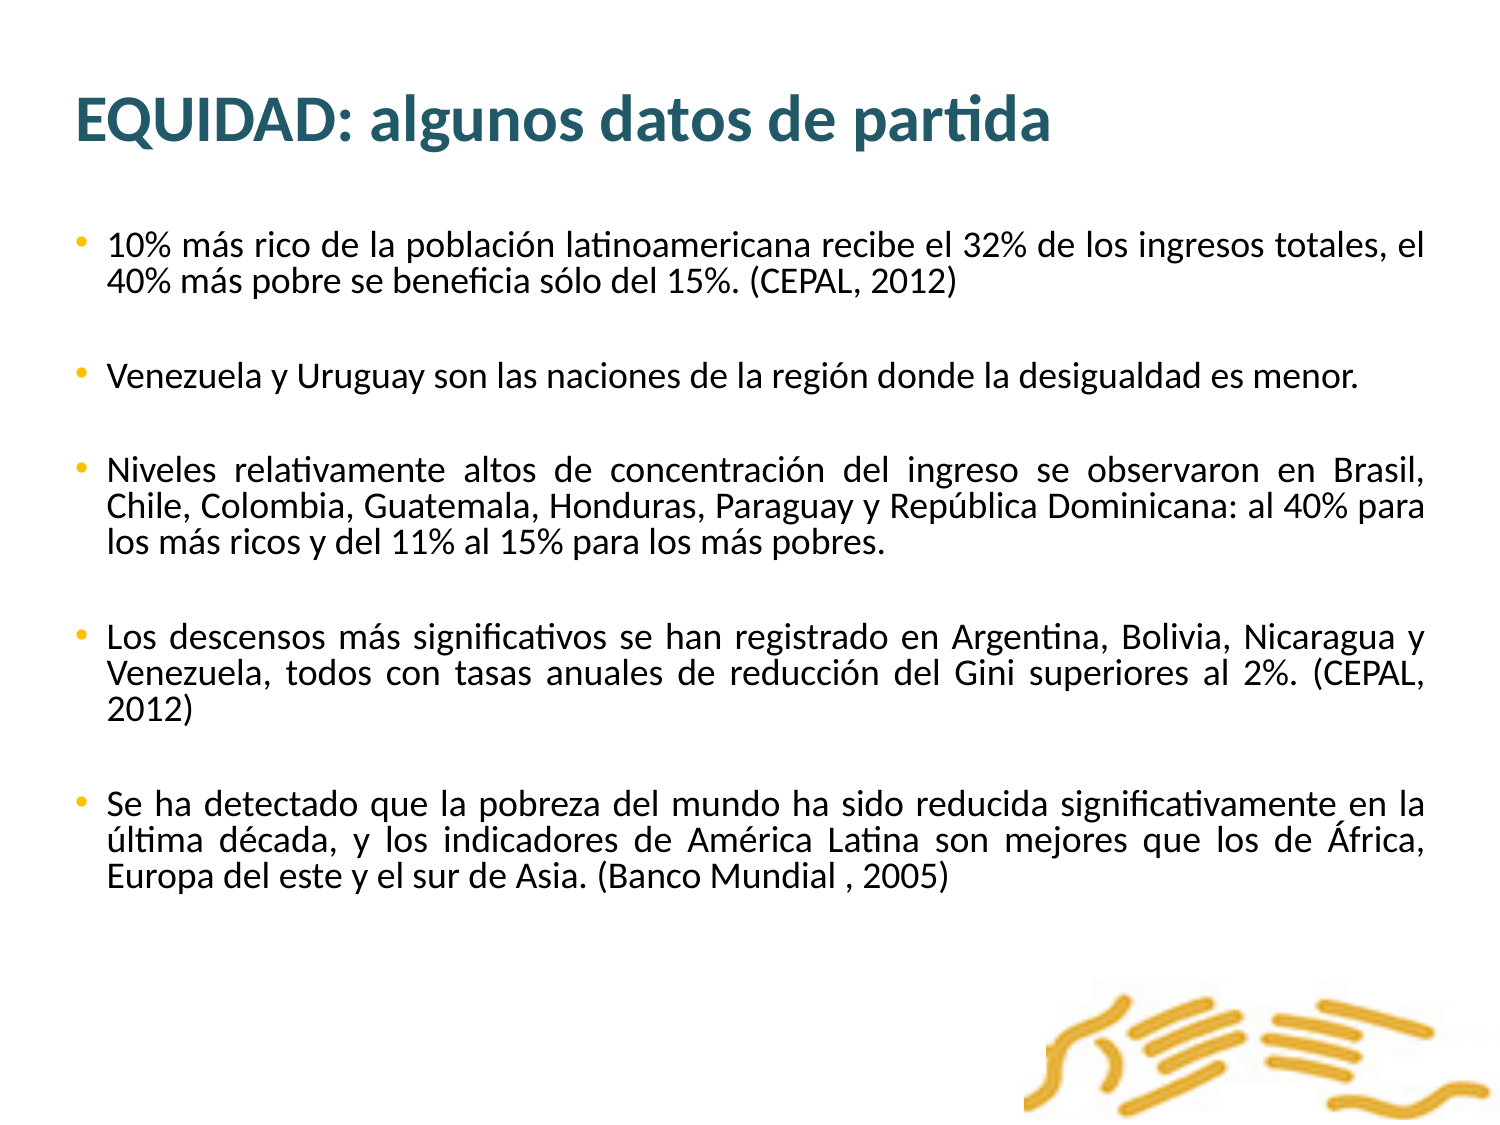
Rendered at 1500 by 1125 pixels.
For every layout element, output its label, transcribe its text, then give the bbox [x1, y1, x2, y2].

list 10% más rico de la población latinoamericana recibe el 32% de los ingresos totales, el 40% más pobre se beneficia sólo del 15%. (CEPAL, 2012) Venezuela y Uruguay son las naciones de la región donde la desigualdad es menor. Niveles relativamente altos de concentración del ingreso se observaron en Brasil, Chile, Colombia, Guatemala, Honduras, Paraguay y República Dominicana: al 40% para los más ricos y del 11% al 15% para los más pobres. Los descensos más significativos se han registrado en Argentina, Bolivia, Nicaragua y Venezuela, todos con tasas anuales de reducción del Gini superiores al 2%. (CEPAL, 2012) Se ha detectado que la pobreza del mundo ha sido reducida significativamente en la última década, y los indicadores de América Latina son mejores que los de África, Europa del este y el sur de Asia. (Banco Mundial , 2005) [75, 209, 1425, 999]
title EQUIDAD: algunos datos de partida [75, 21, 1425, 209]
picture [1023, 979, 1500, 1120]
